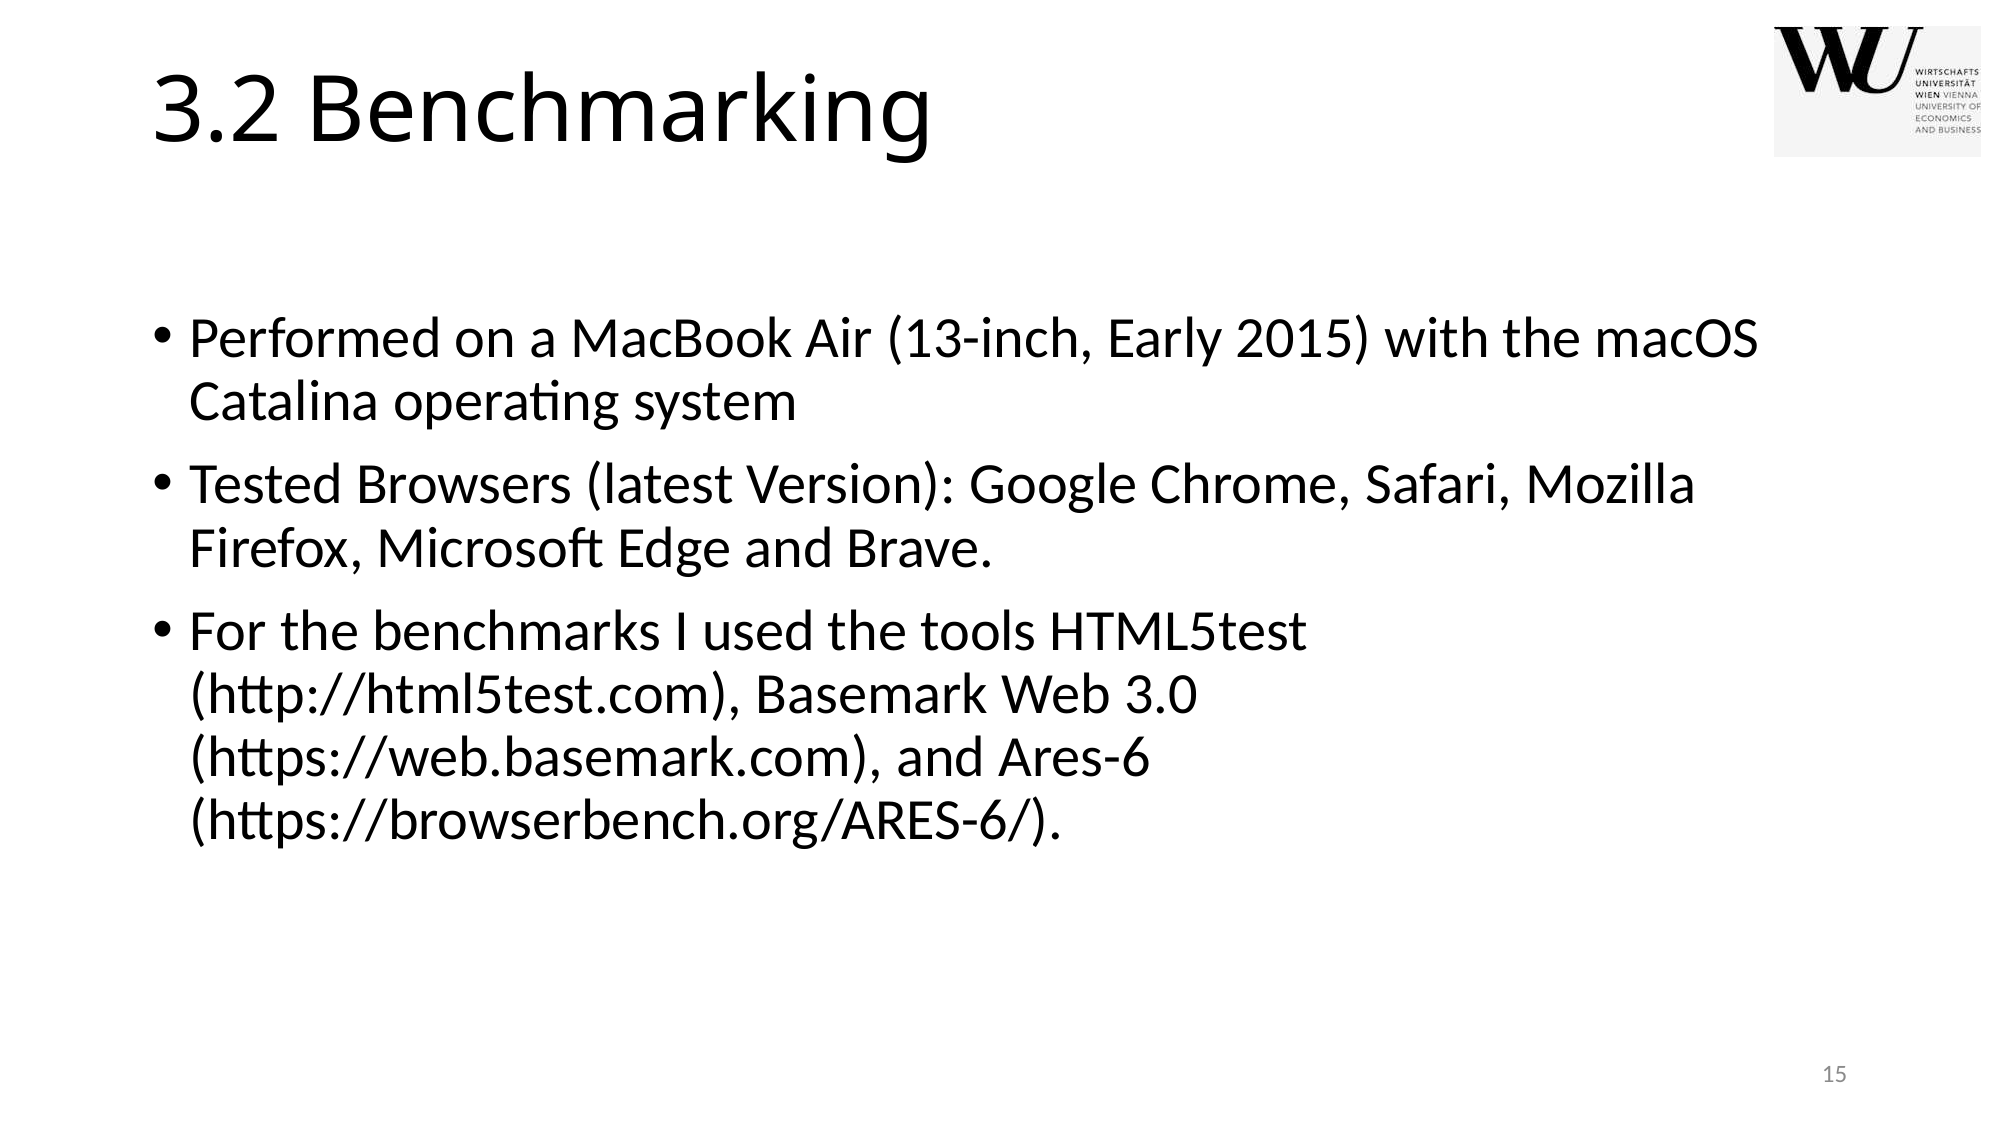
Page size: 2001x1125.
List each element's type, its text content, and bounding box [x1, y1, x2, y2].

slide_number 15 [1412, 1042, 1863, 1103]
title 3.2 Benchmarking [137, 3, 1863, 221]
picture [1774, 26, 1981, 157]
list Performed on a MacBook Air (13-inch, Early 2015) with the macOS Catalina operating system Tested Browsers (latest Version): Google Chrome, Safari, Mozilla Firefox, Microsoft Edge and Brave. For the benchmarks I used the tools HTML5test (http://html5test.com), Basemark Web 3.0 (https://web.basemark.com), and Ares-6 (https://browserbench.org/ARES-6/). [137, 299, 1863, 1014]
